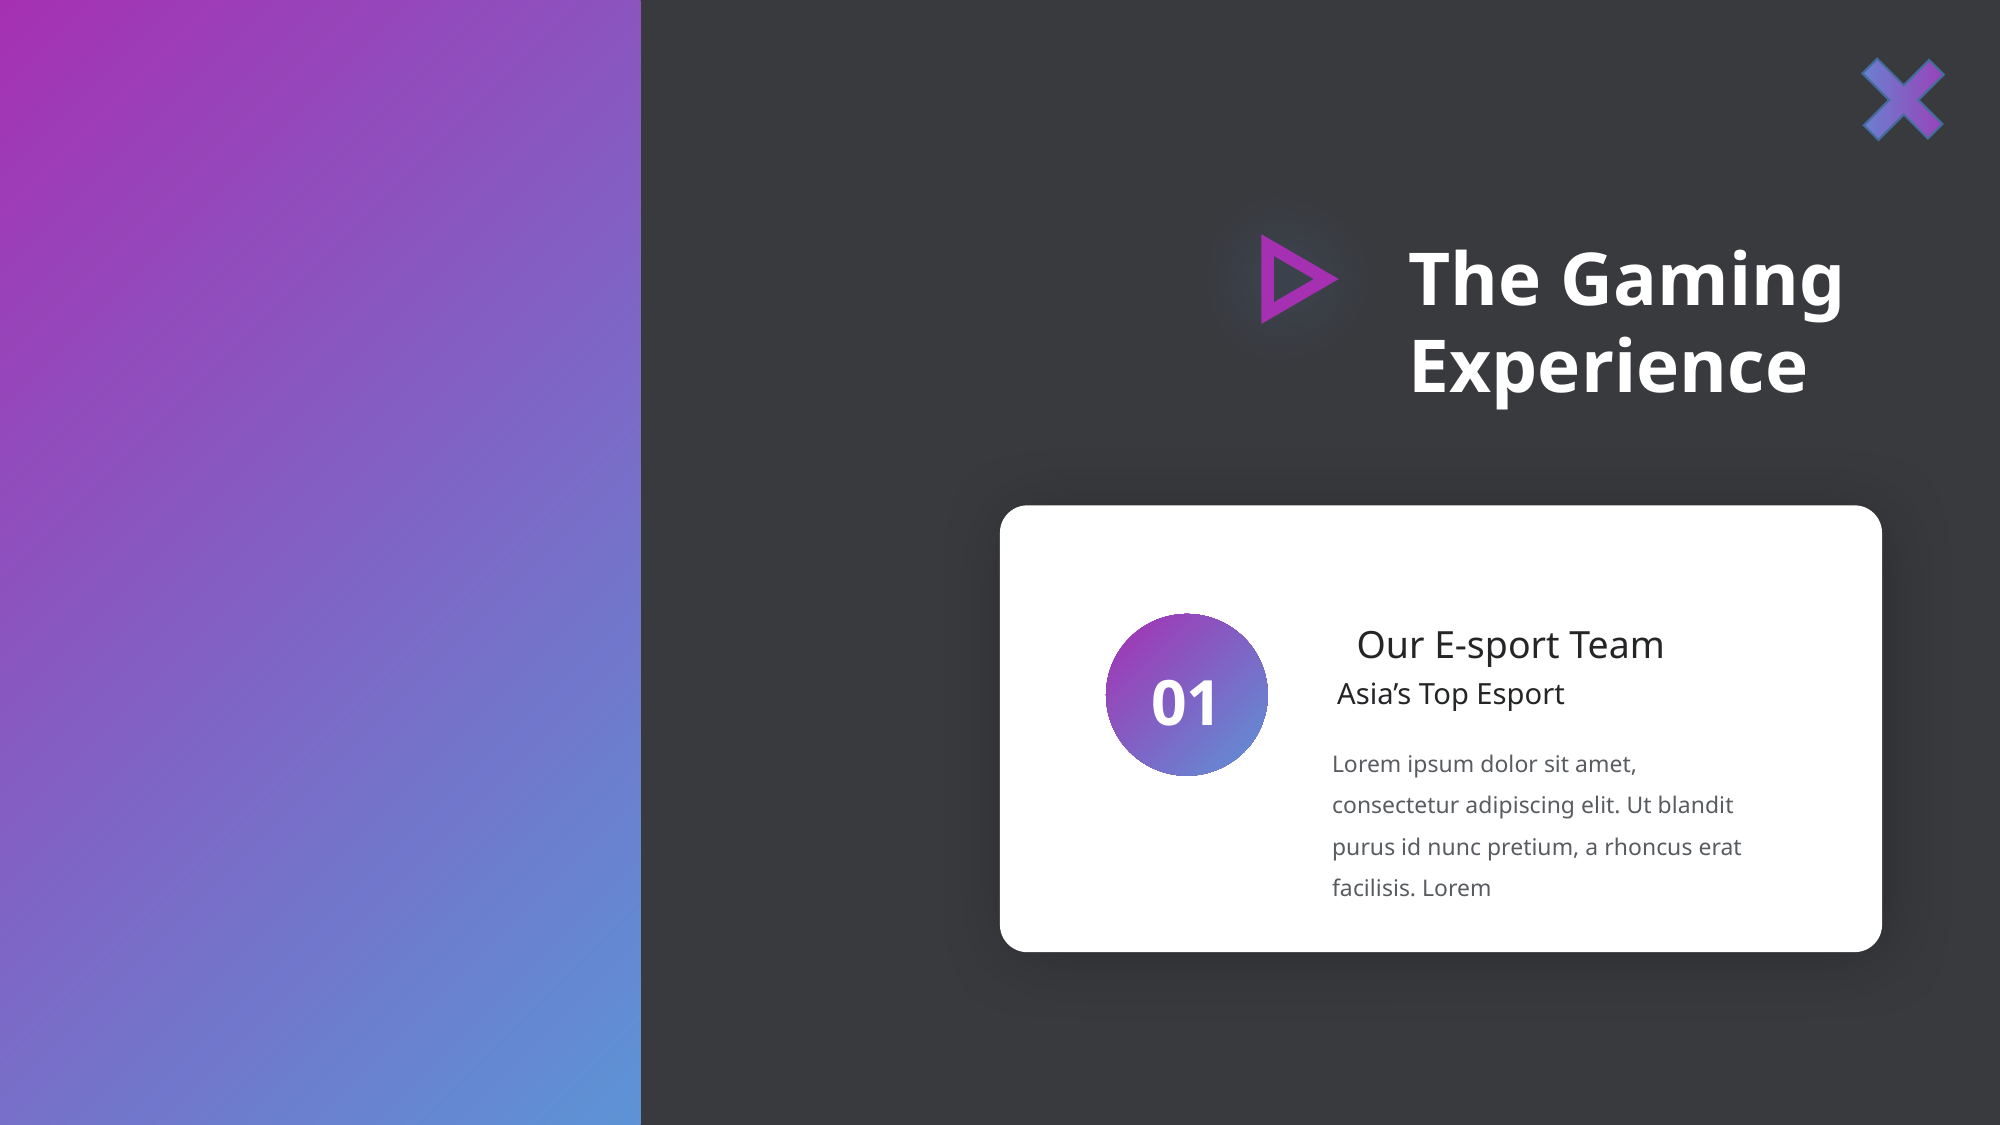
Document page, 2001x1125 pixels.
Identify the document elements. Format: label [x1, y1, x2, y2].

text_box [1267, 224, 1903, 417]
text_box [999, 505, 1883, 953]
picture [76, 83, 1163, 1041]
text_box [1861, 57, 1946, 142]
